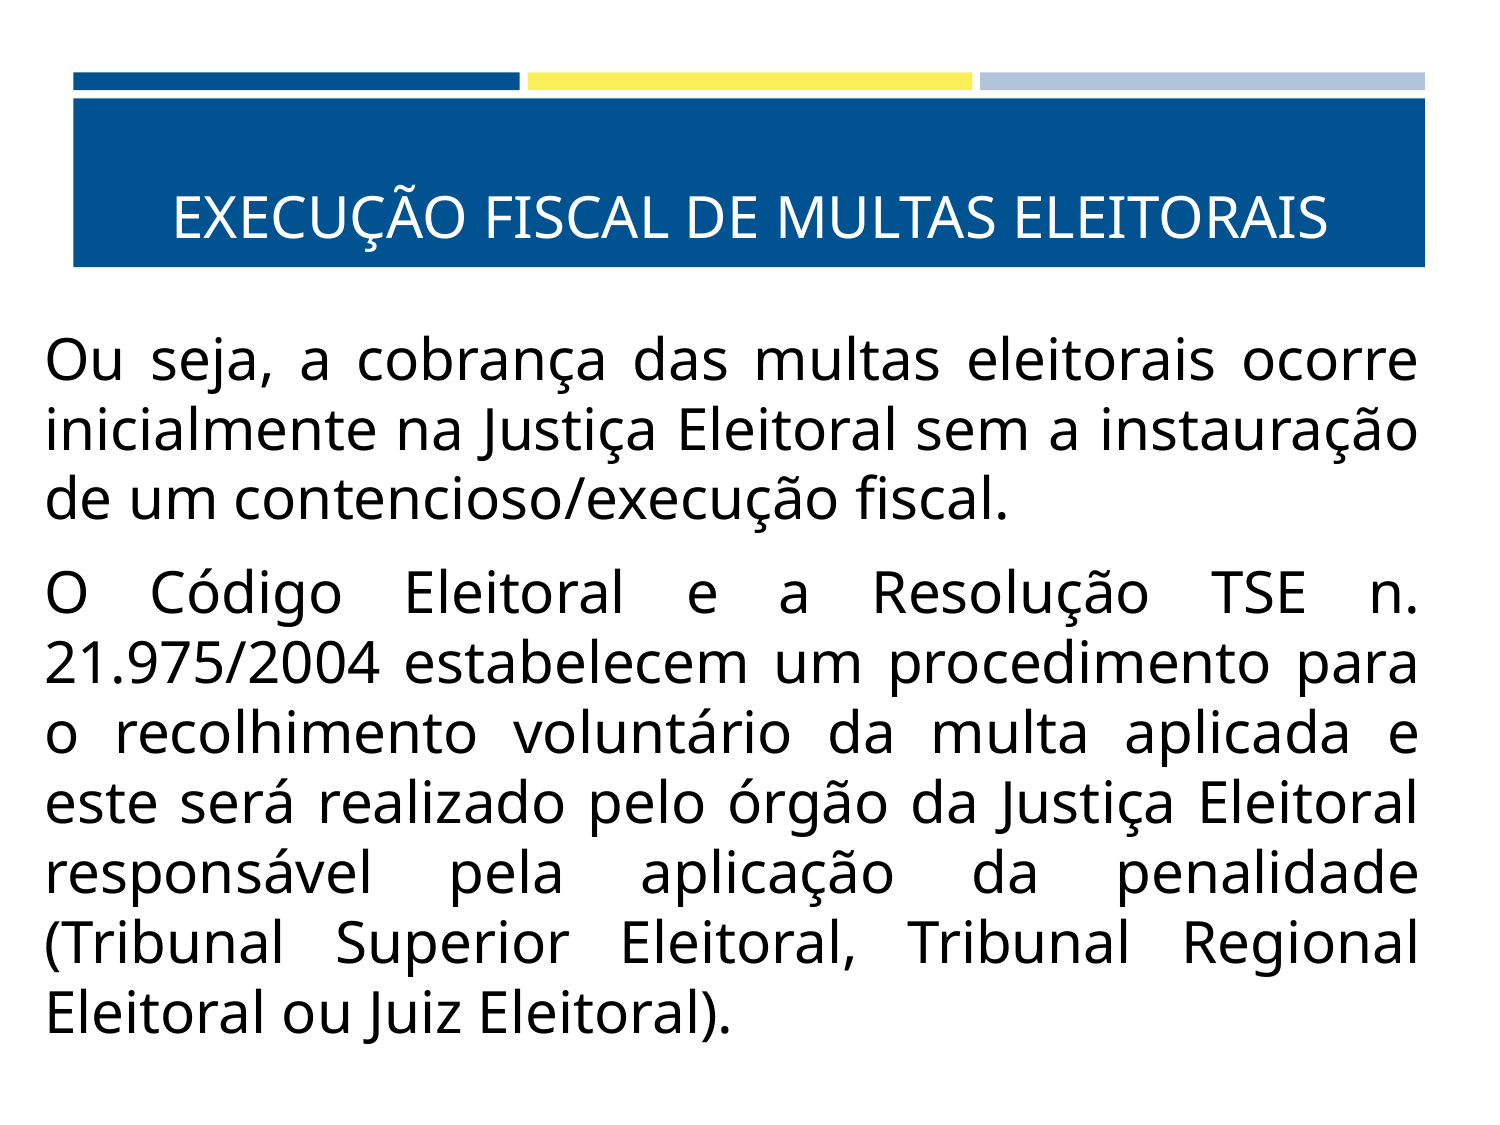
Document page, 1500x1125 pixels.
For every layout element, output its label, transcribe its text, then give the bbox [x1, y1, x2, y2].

title EXECUÇÃO FISCAL DE MULTAS ELEITORAIS [95, 112, 1406, 259]
list Ou seja, a cobrança das multas eleitorais ocorre inicialmente na Justiça Eleitoral sem a instauração de um contencioso/execução fiscal. O Código Eleitoral e a Resolução TSE n. 21.975/2004 estabelecem um procedimento para o recolhimento voluntário da multa aplicada e este será realizado pelo órgão da Justiça Eleitoral responsável pela aplicação da penalidade (Tribunal Superior Eleitoral, Tribunal Regional Eleitoral ou Juiz Eleitoral). [29, 314, 1436, 1094]
